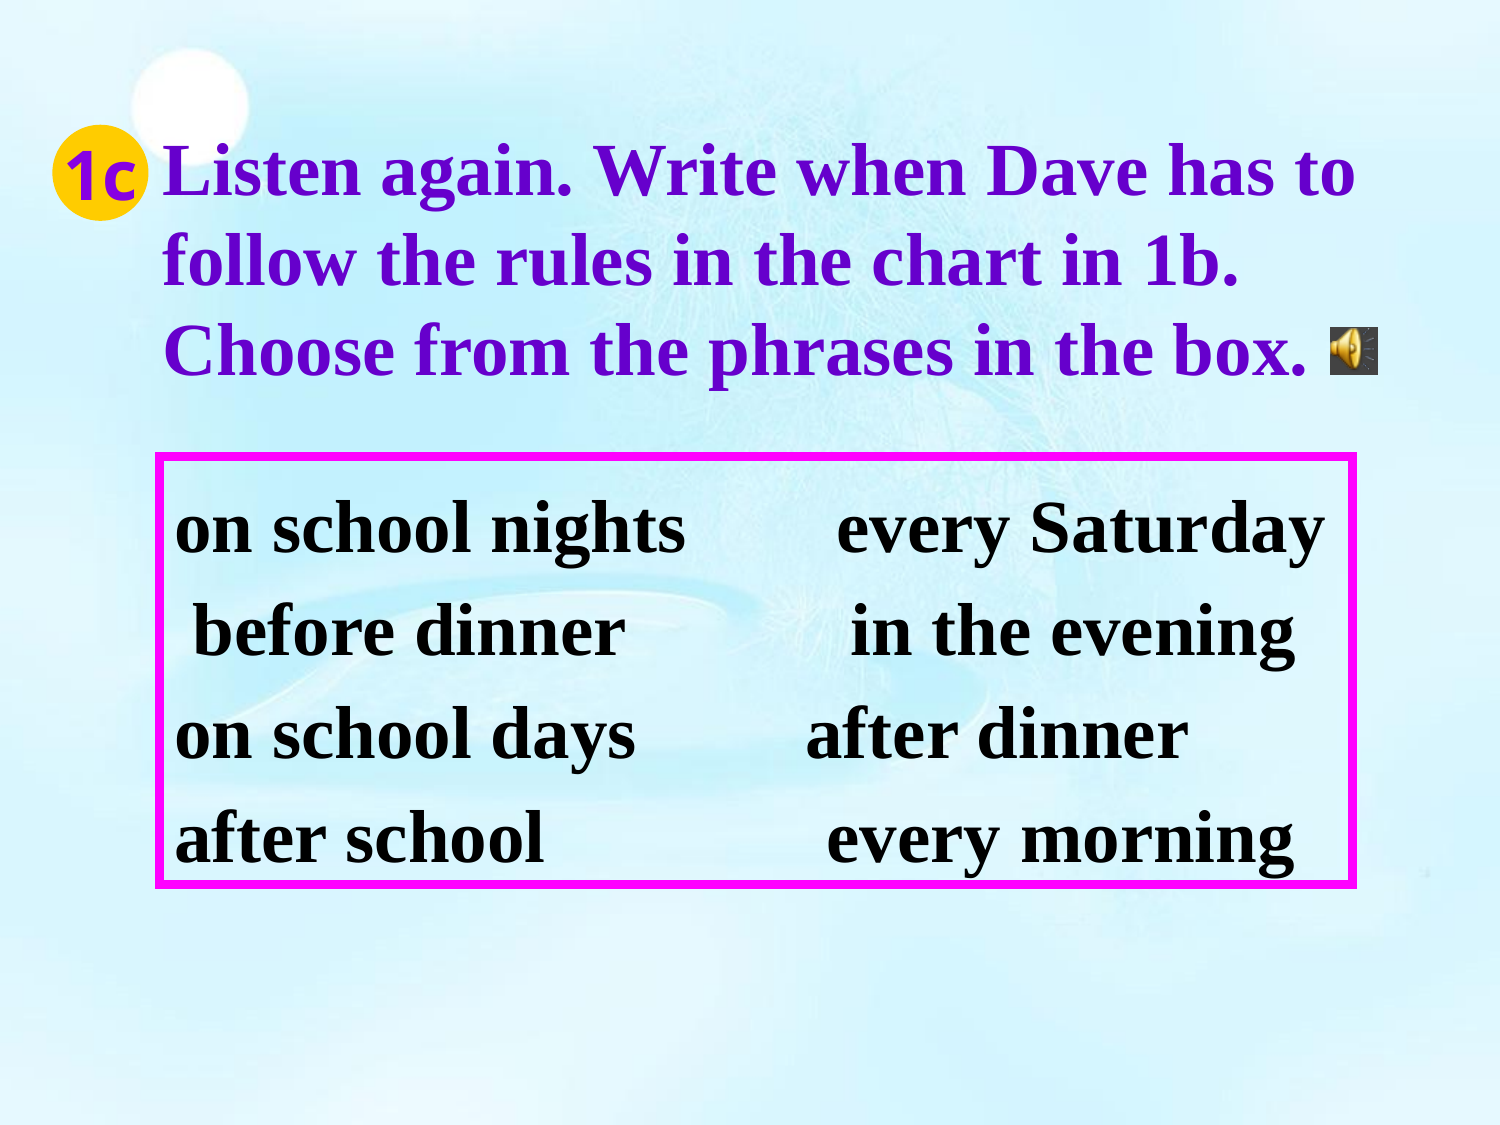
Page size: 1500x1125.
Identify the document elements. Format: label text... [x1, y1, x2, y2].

picture [0, 0, 1500, 1125]
text_box Listen again. Write when Dave has to follow the rules in the chart in 1b. Choose from the phrases in the box. [147, 113, 1483, 399]
text_box on school nights every Saturday before dinner in the evening on school days after dinner after school every morning [159, 456, 1353, 885]
text_box 1c [53, 125, 148, 221]
